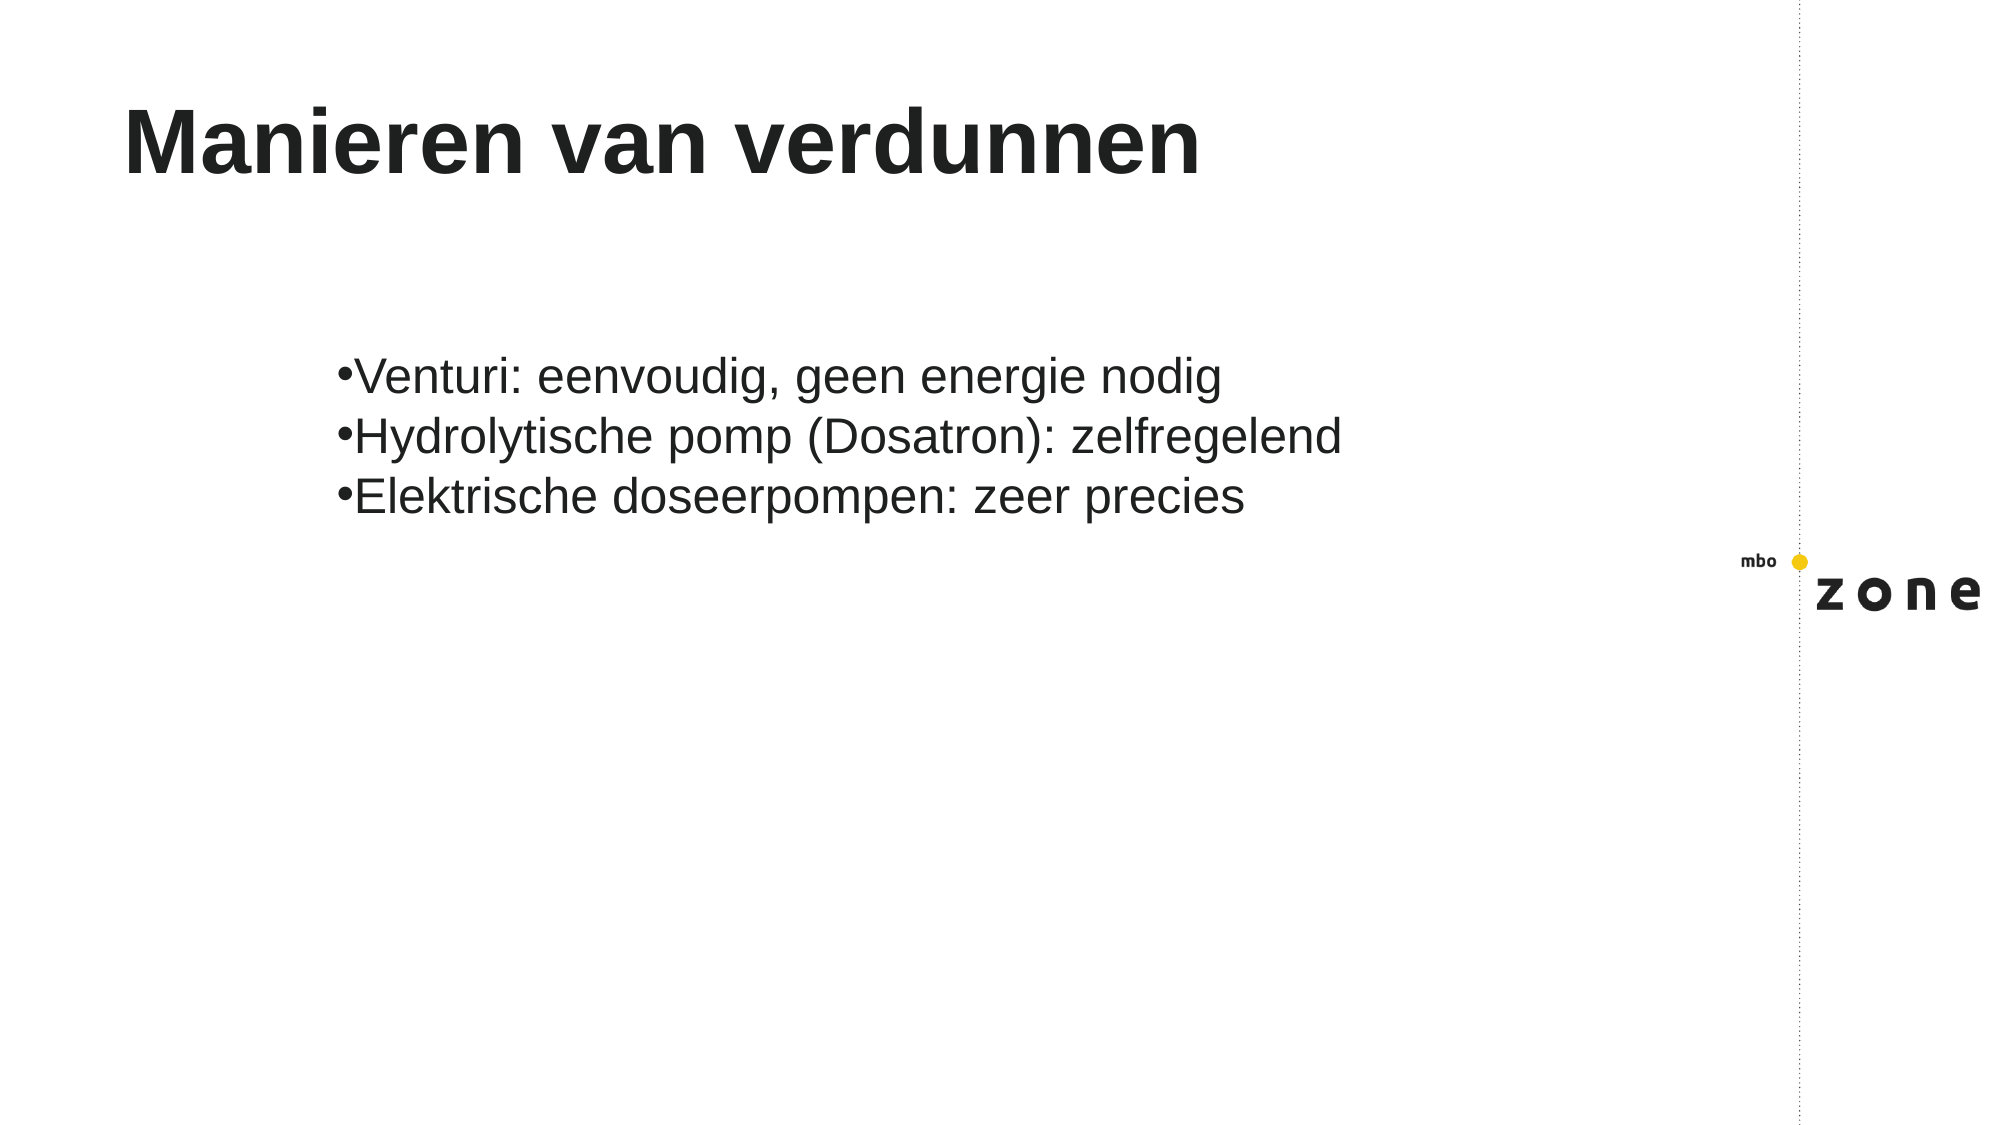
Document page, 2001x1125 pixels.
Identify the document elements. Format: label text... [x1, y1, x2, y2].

picture [1596, 0, 2001, 1125]
title Manieren van verdunnen [124, 94, 1607, 272]
list Venturi: eenvoudig, geen energie nodig Hydrolytische pomp (Dosatron): zelfregelend Elektrische doseerpompen: zeer precies [336, 283, 1607, 998]
